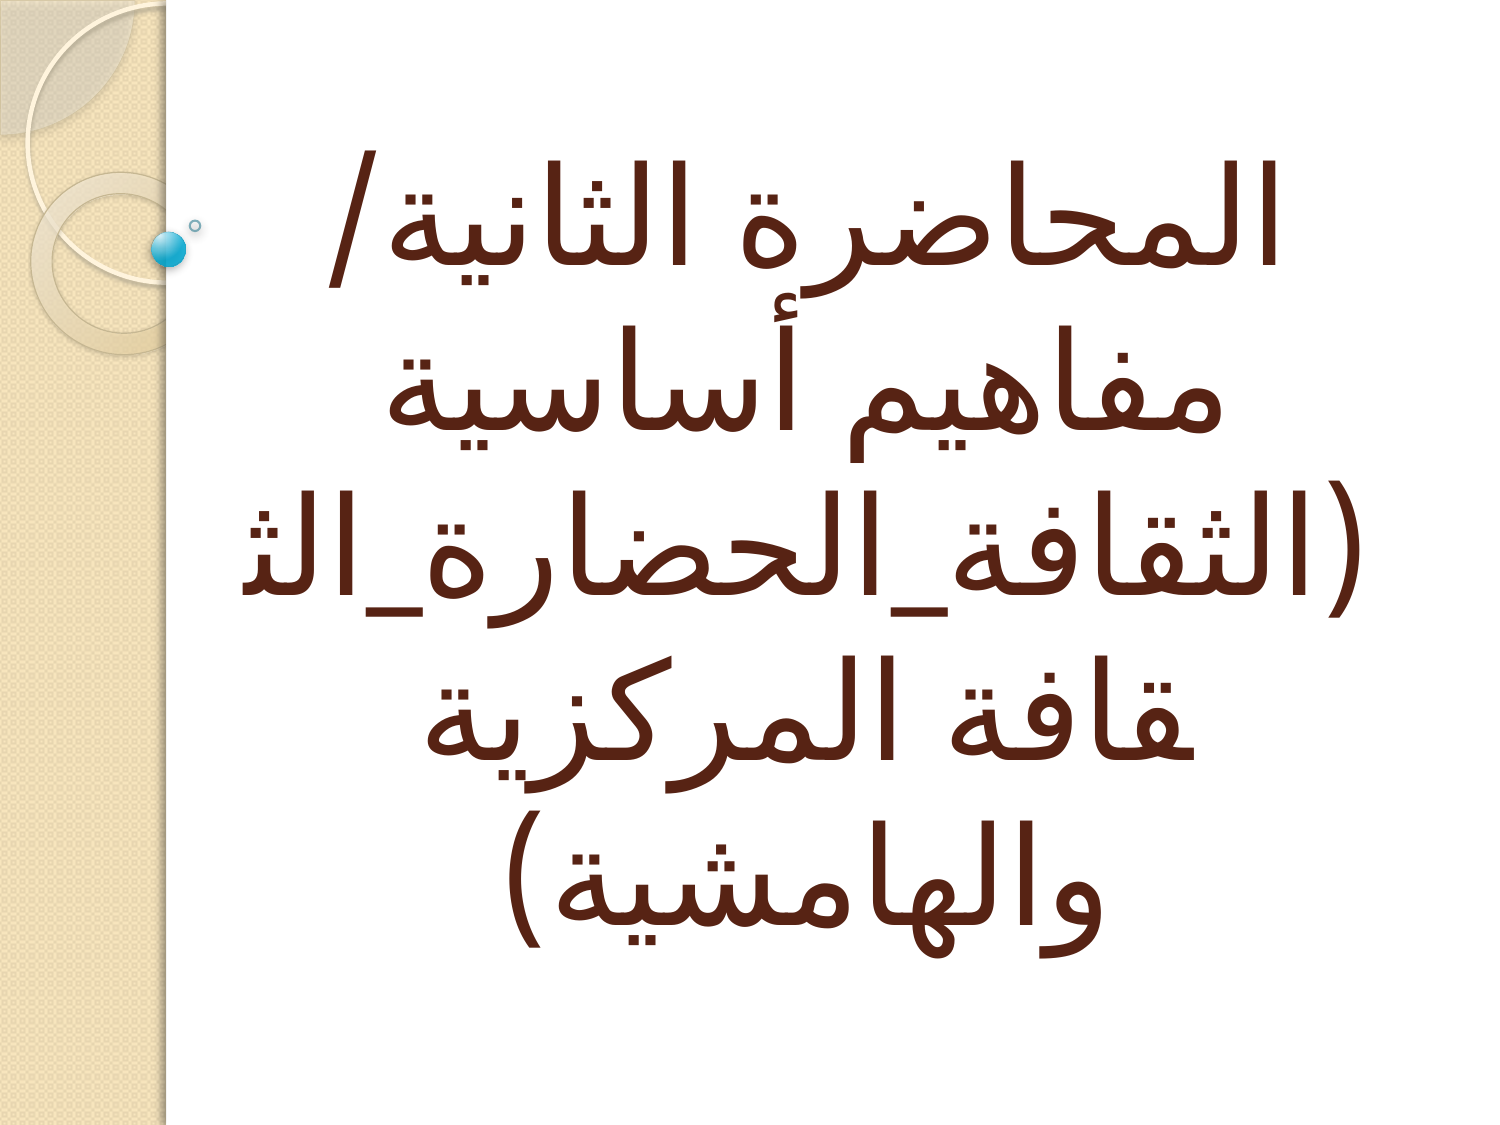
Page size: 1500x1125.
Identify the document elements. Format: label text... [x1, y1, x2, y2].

title المحاضرة الثانية/ مفاهيم أساسية (الثقافة_الحضارة_الثقافة المركزية والهامشية) [199, 70, 1415, 961]
